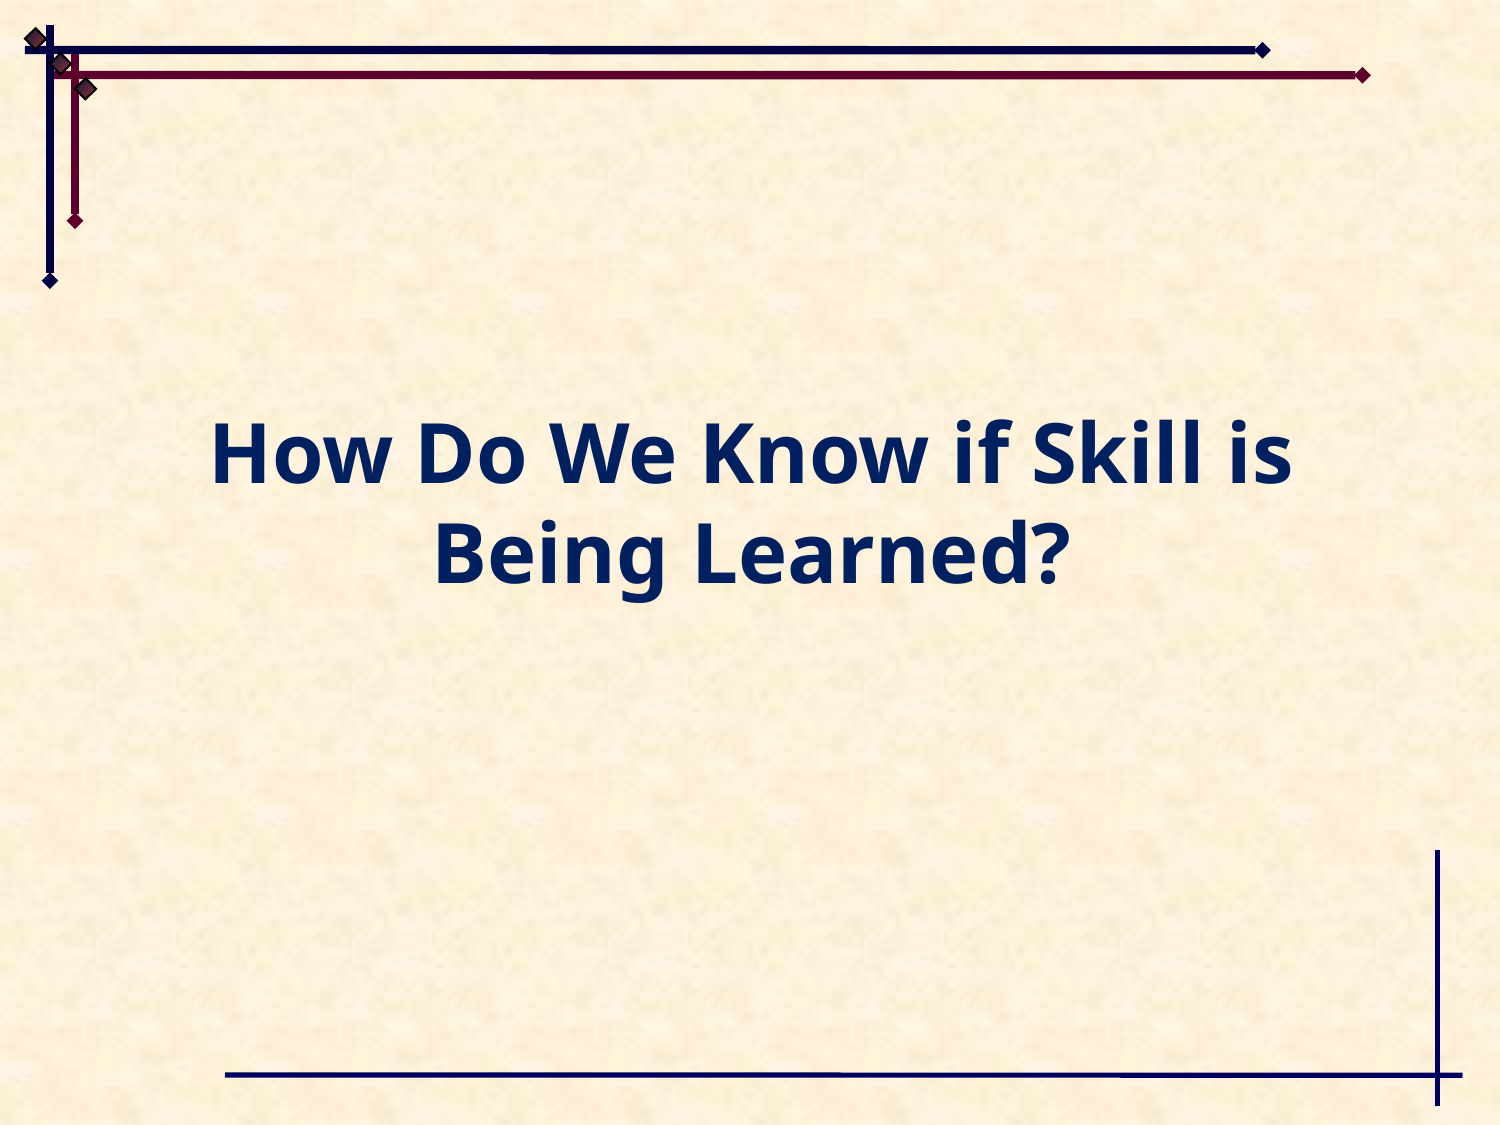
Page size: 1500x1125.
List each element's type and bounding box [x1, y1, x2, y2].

list [87, 362, 1438, 963]
picture [0, 0, 1500, 1125]
